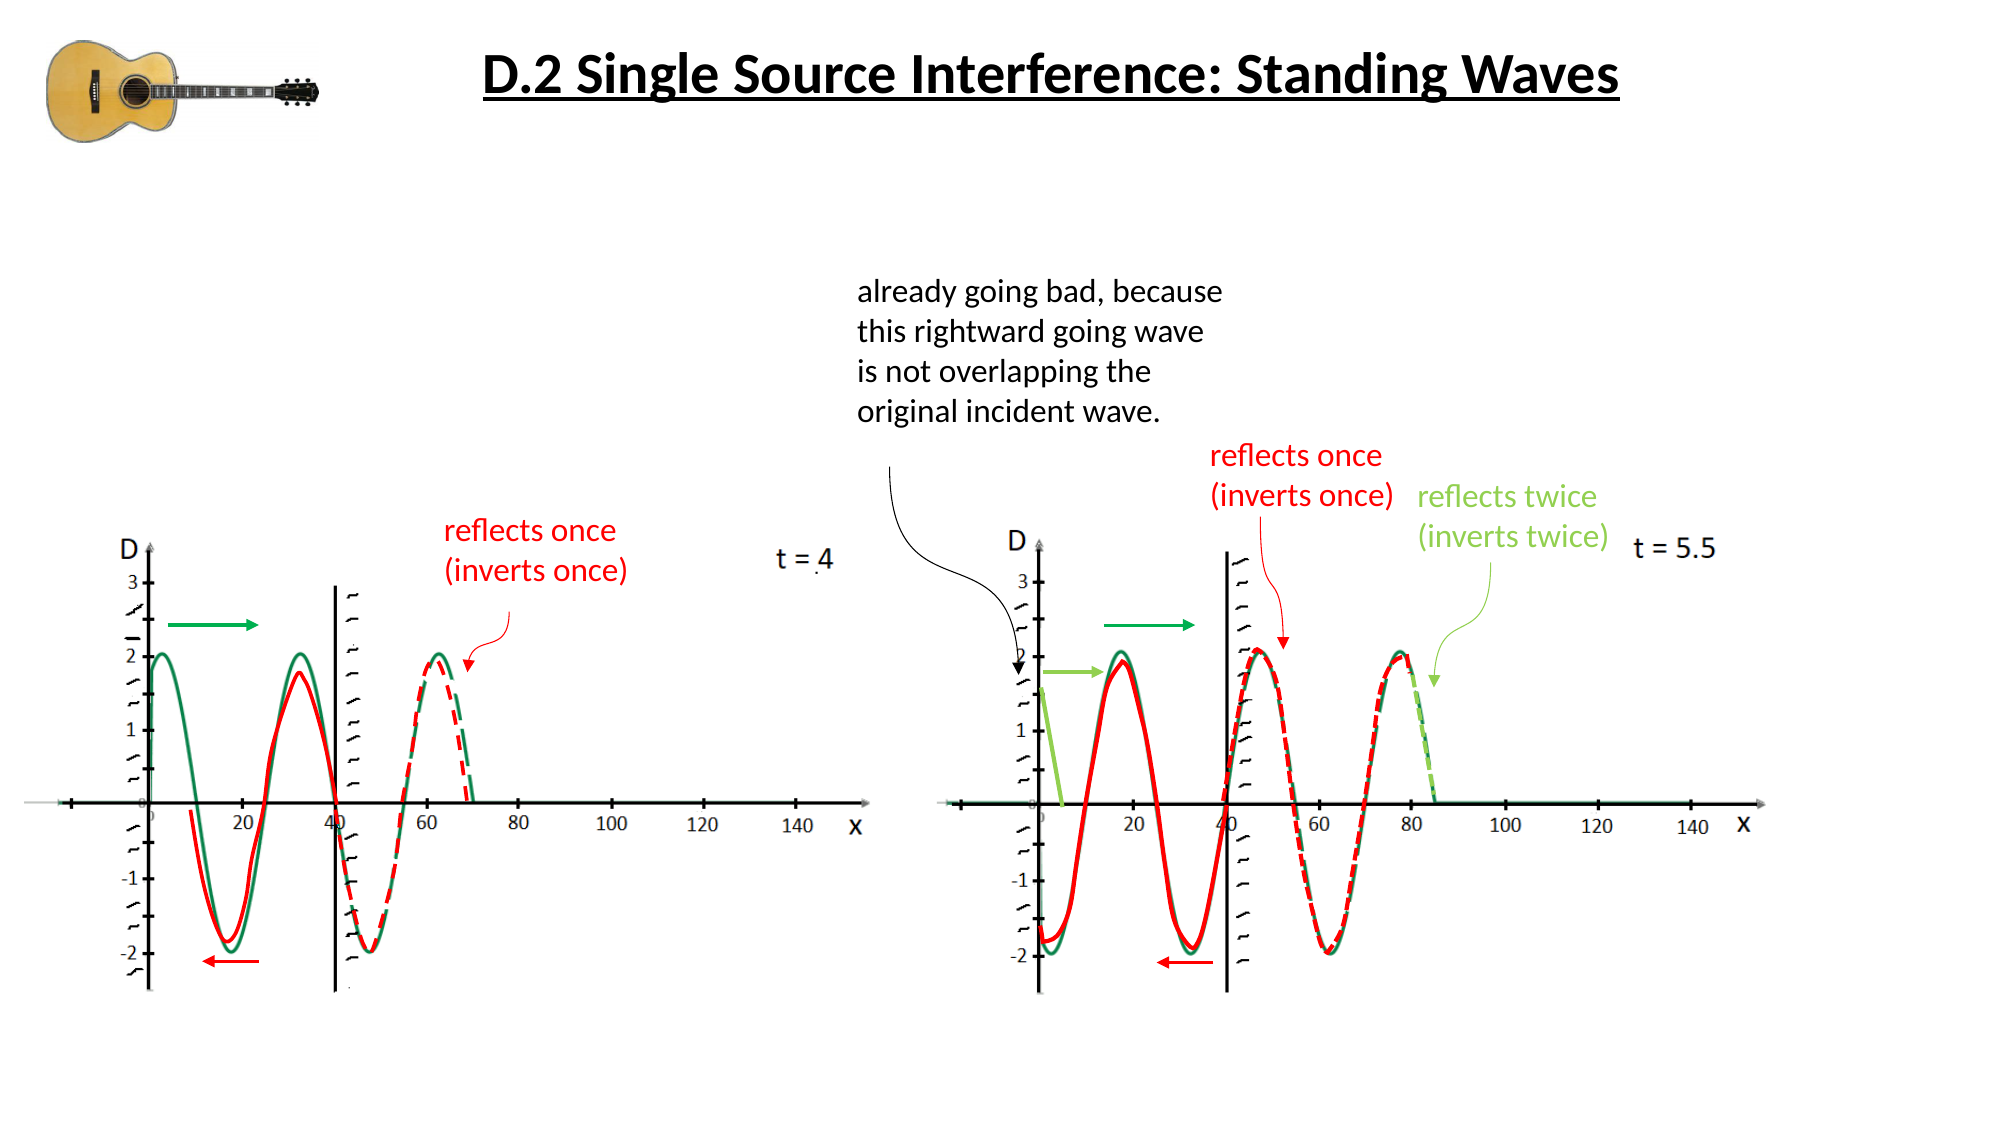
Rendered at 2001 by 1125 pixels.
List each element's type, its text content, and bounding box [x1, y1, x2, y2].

text_box D.2 Single Source Interference: Standing Waves [467, 35, 1719, 119]
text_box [849, 506, 1059, 636]
text_box reflects once (inverts once) [1195, 426, 1455, 516]
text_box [1205, 571, 1339, 595]
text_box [44, 30, 321, 154]
text_box reflects twice (inverts twice) [1402, 466, 1663, 516]
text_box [910, 516, 1782, 1027]
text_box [24, 528, 900, 1046]
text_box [1399, 596, 1525, 654]
text_box reflects once (inverts once) [429, 500, 689, 528]
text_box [457, 620, 519, 663]
text_box already going bad, because this rightward going wave is not overlapping the original incident wave. [842, 261, 1264, 437]
